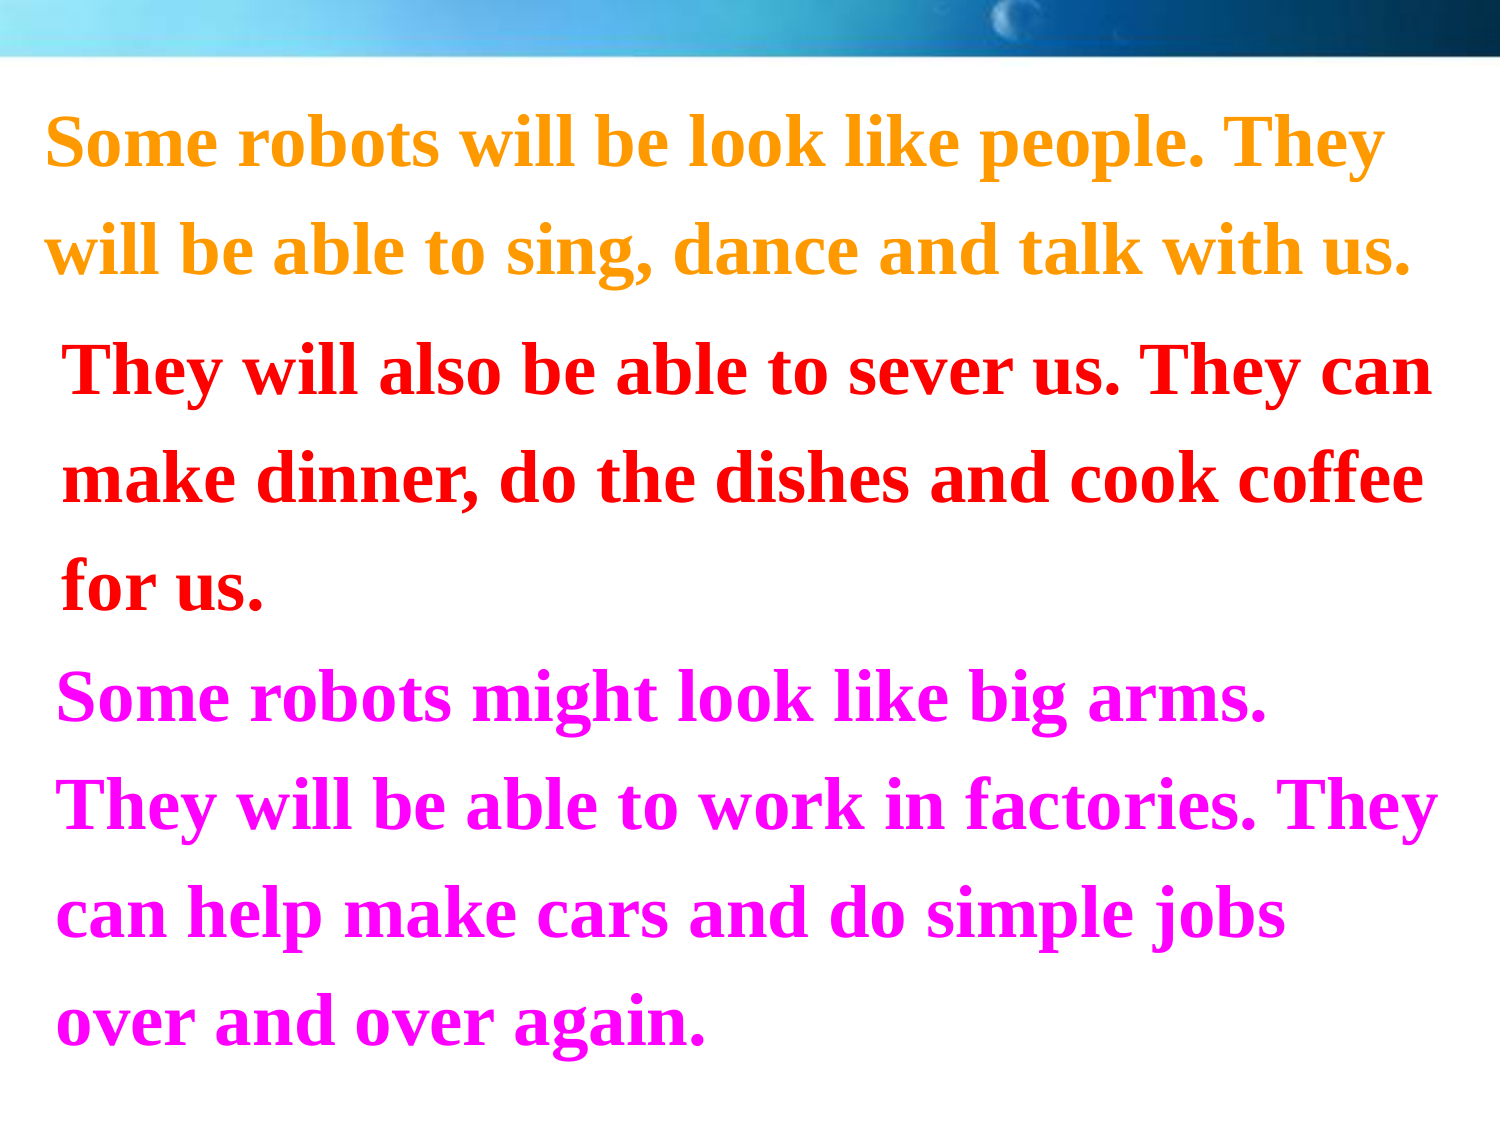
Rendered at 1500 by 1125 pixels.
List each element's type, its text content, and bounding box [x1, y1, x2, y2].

picture [0, 0, 1500, 1125]
text_box Some robots might look like big arms. They will be able to work in factories. They can help make cars and do simple jobs over and over again. [41, 621, 1459, 1069]
text_box Some robots will be look like people. They will be able to sing, dance and talk with us. [29, 66, 1477, 297]
text_box They will also be able to sever us. They can make dinner, do the dishes and cook coffee for us. [47, 297, 1465, 633]
